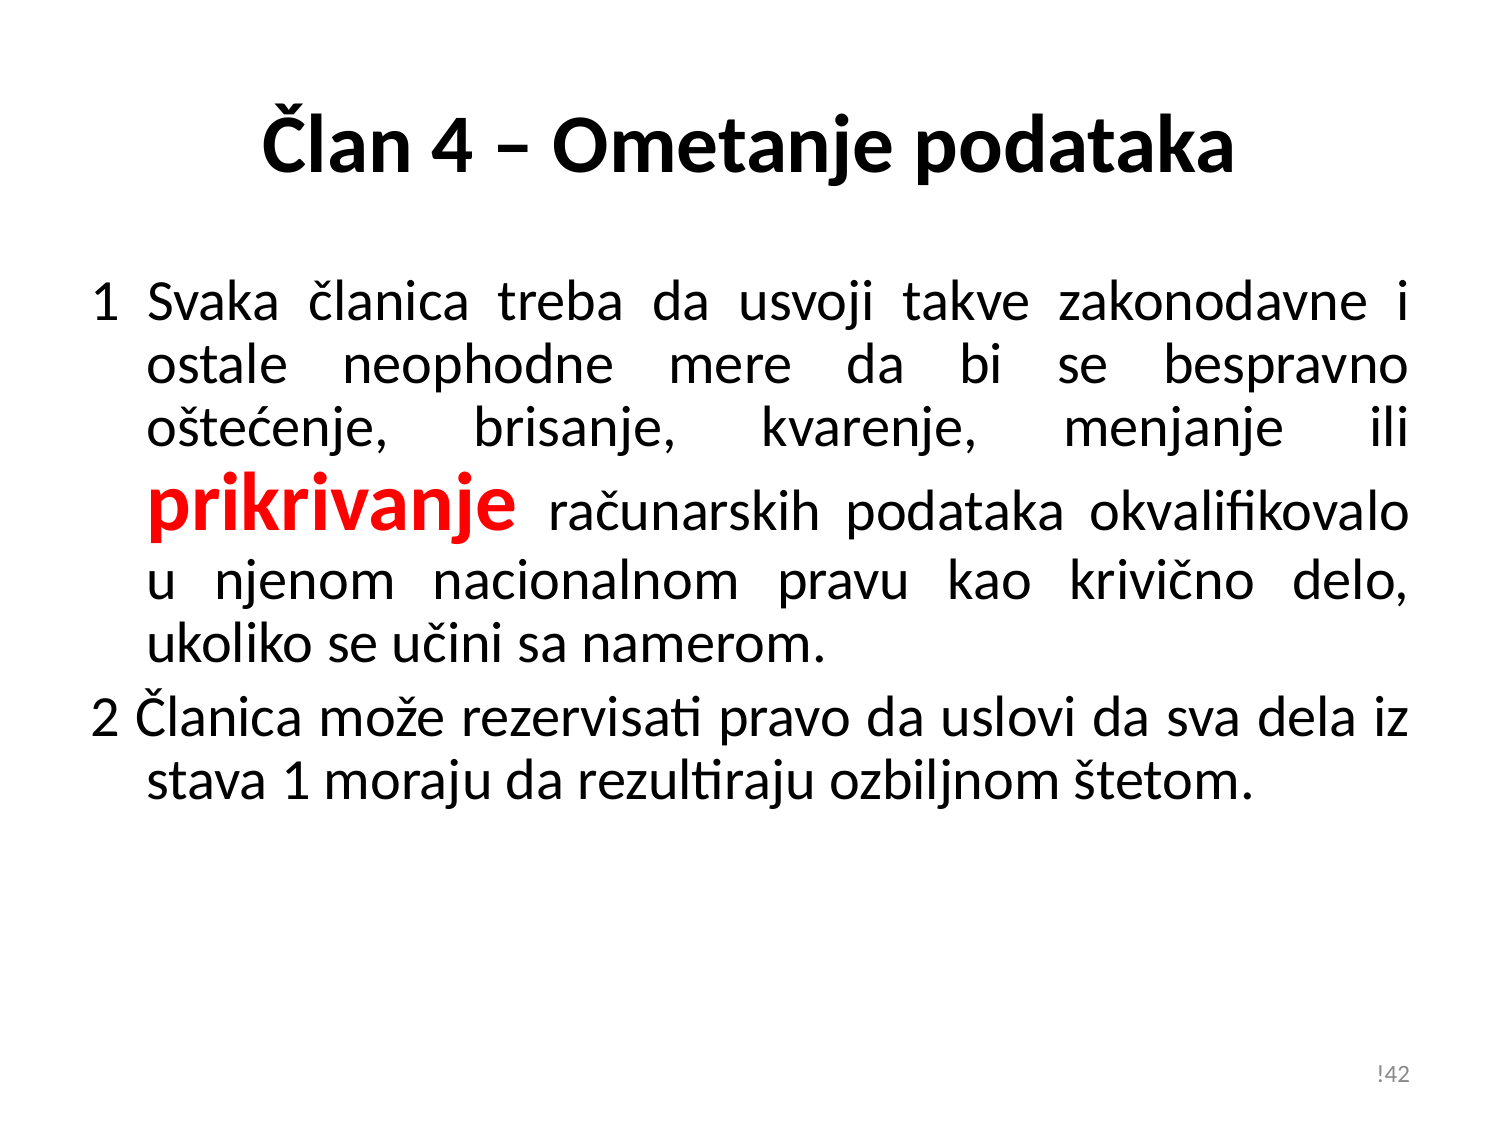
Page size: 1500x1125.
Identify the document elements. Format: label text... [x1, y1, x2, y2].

slide_number !42 [1074, 1042, 1425, 1103]
list 1 Svaka članica treba da usvoji takve zakonodavne i ostale neophodne mere da bi se bespravno oštećenje, brisanje, kvarenje, menjanje ili prikrivanje računarskih podataka okvalifikovalo u njenom nacionalnom pravu kao krivično delo, ukoliko se učini sa namerom. 2 Članica može rezervisati pravo da uslovi da sva dela iz stava 1 moraju da rezultiraju ozbiljnom štetom. [74, 262, 1426, 1006]
title Član 4 – Ometanje podataka [74, 44, 1426, 233]
